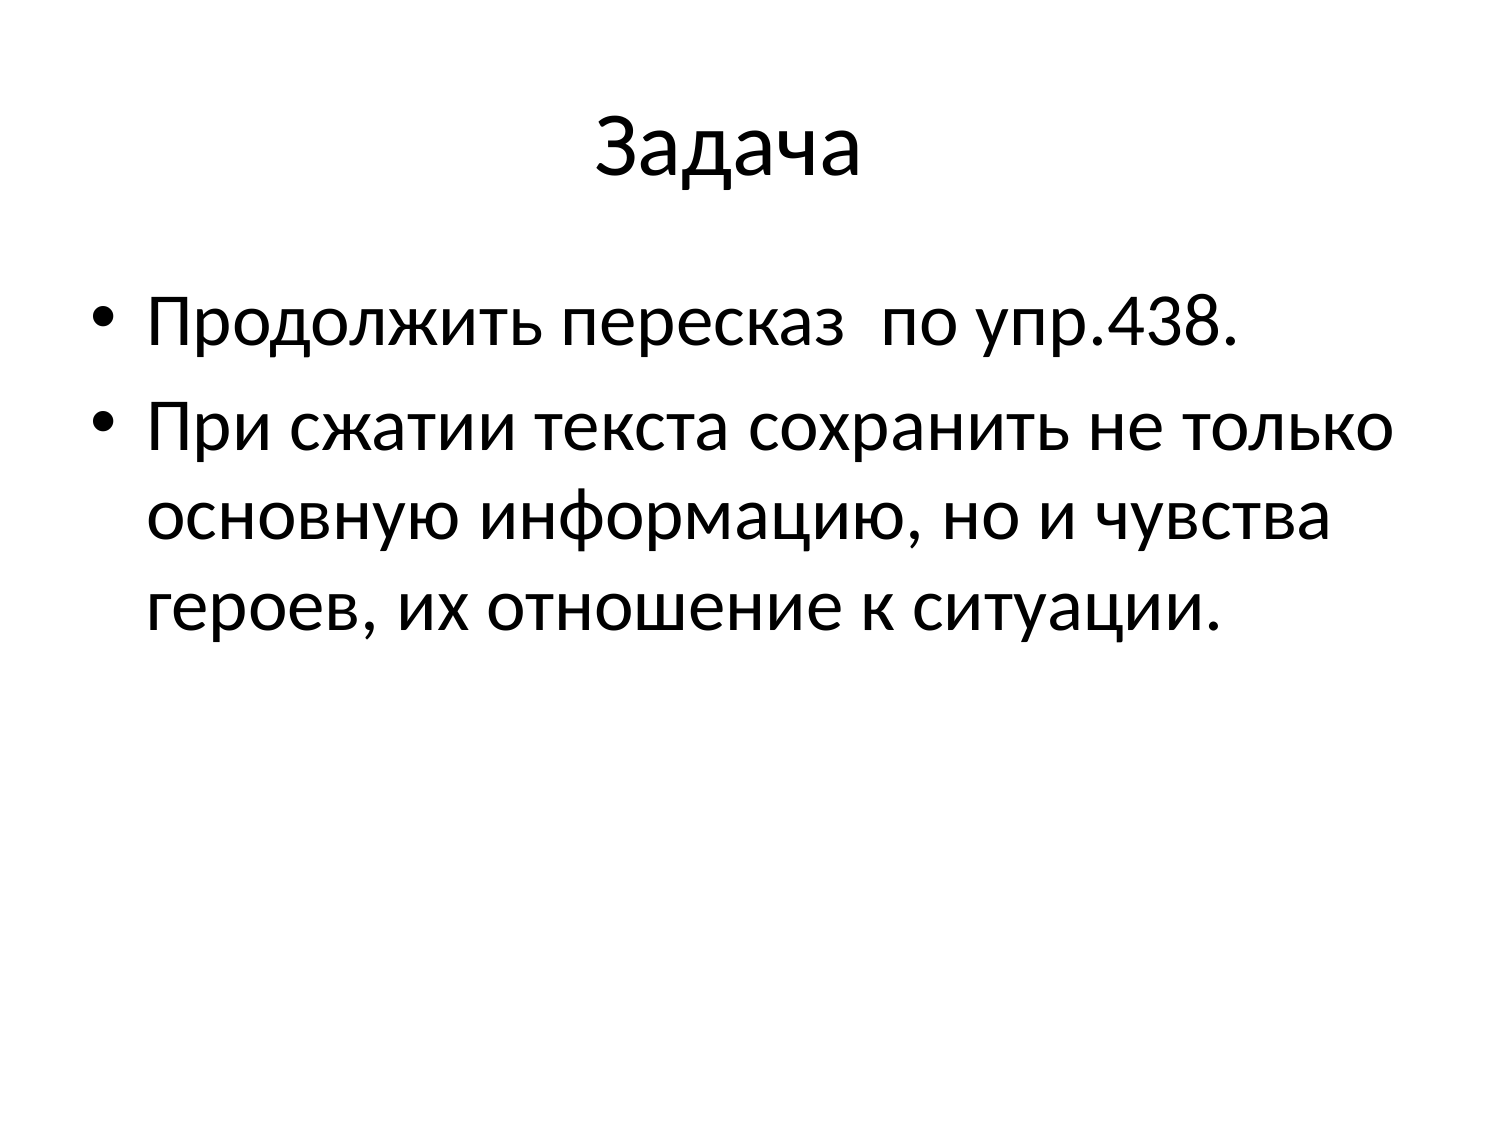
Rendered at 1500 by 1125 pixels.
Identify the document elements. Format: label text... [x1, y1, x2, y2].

list Продолжить пересказ по упр.438. При сжатии текста сохранить не только основную информацию, но и чувства героев, их отношение к ситуации. [75, 262, 1425, 1005]
title Задача [75, 45, 1425, 233]
